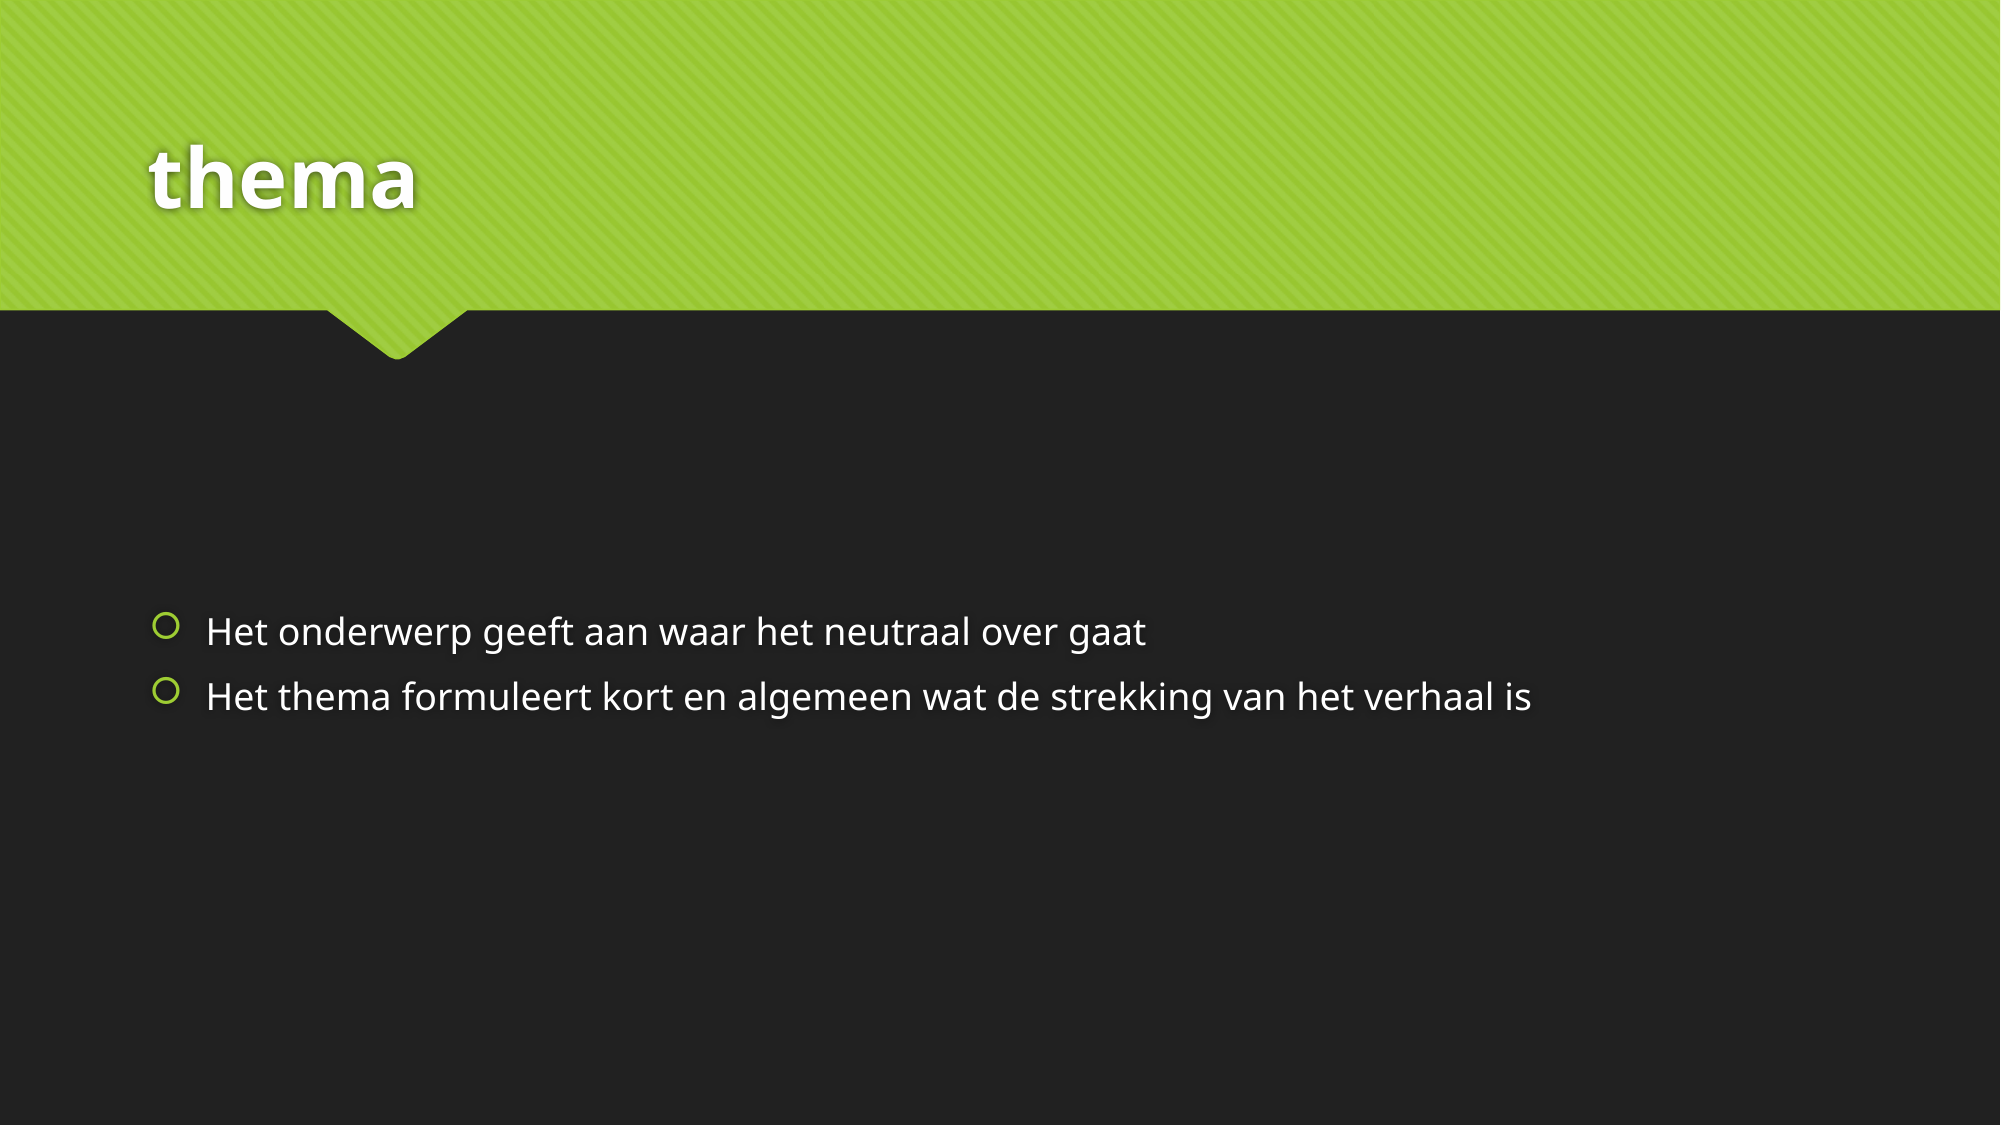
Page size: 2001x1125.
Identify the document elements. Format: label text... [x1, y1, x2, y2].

title thema [132, 73, 1868, 233]
list Het onderwerp geeft aan waar het neutraal over gaat Het thema formuleert kort en algemeen wat de strekking van het verhaal is [134, 364, 1866, 962]
